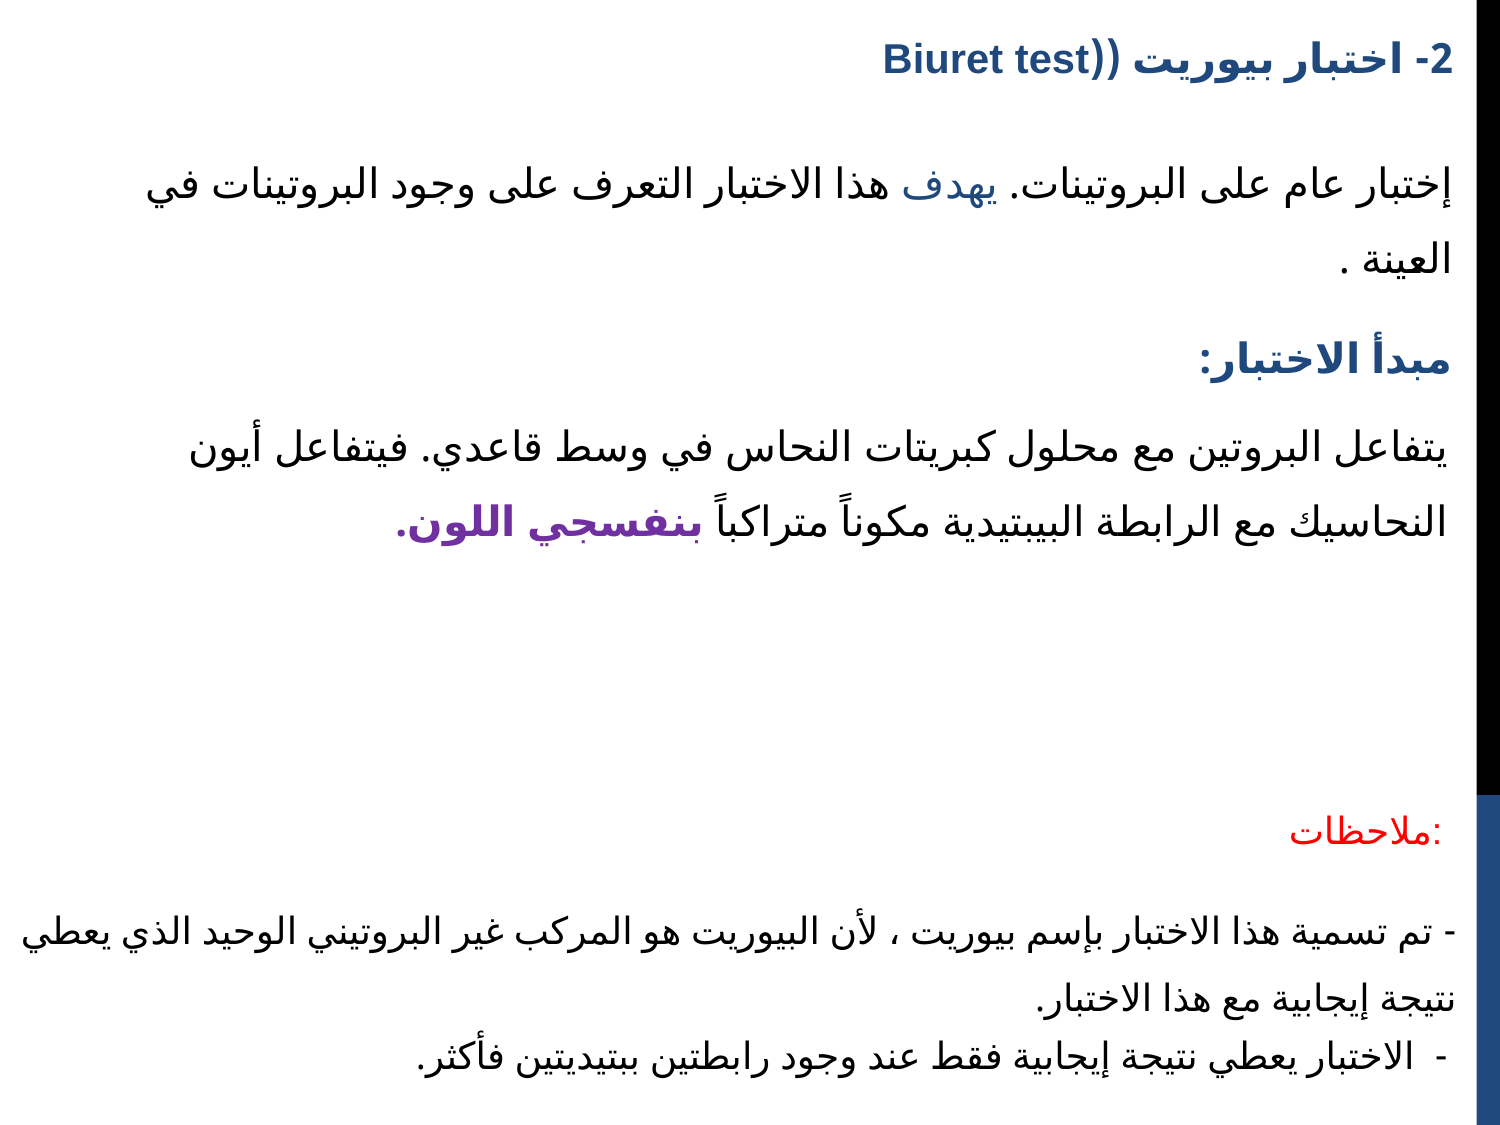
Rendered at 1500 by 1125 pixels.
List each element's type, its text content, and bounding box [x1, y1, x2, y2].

text_box يتفاعل البروتين مع محلول كبريتات النحاس في وسط قاعدي. فيتفاعل أيون النحاسيك مع الرابطة البيبتيدية مكوناً متراكباً بنفسجي اللون. [37, 387, 1463, 553]
text_box 2- اختبار بيوريت ((Biuret test إختبار عام على البروتينات. يهدف هذا الاختبار التعرف على وجود البروتينات في العينة . مبدأ الاختبار: [46, 24, 1468, 390]
text_box - تم تسمية هذا الاختبار بإسم بيوريت ، لأن البيوريت هو المركب غير البروتيني الوحيد الذي يعطي نتيجة إيجابية مع هذا الاختبار. [0, 876, 1472, 1027]
text_box - الاختبار يعطي نتيجة إيجابية فقط عند وجود رابطتين ببتيديتين فأكثر. [112, 1027, 1463, 1085]
text_box ملاحظات: [1273, 799, 1458, 860]
